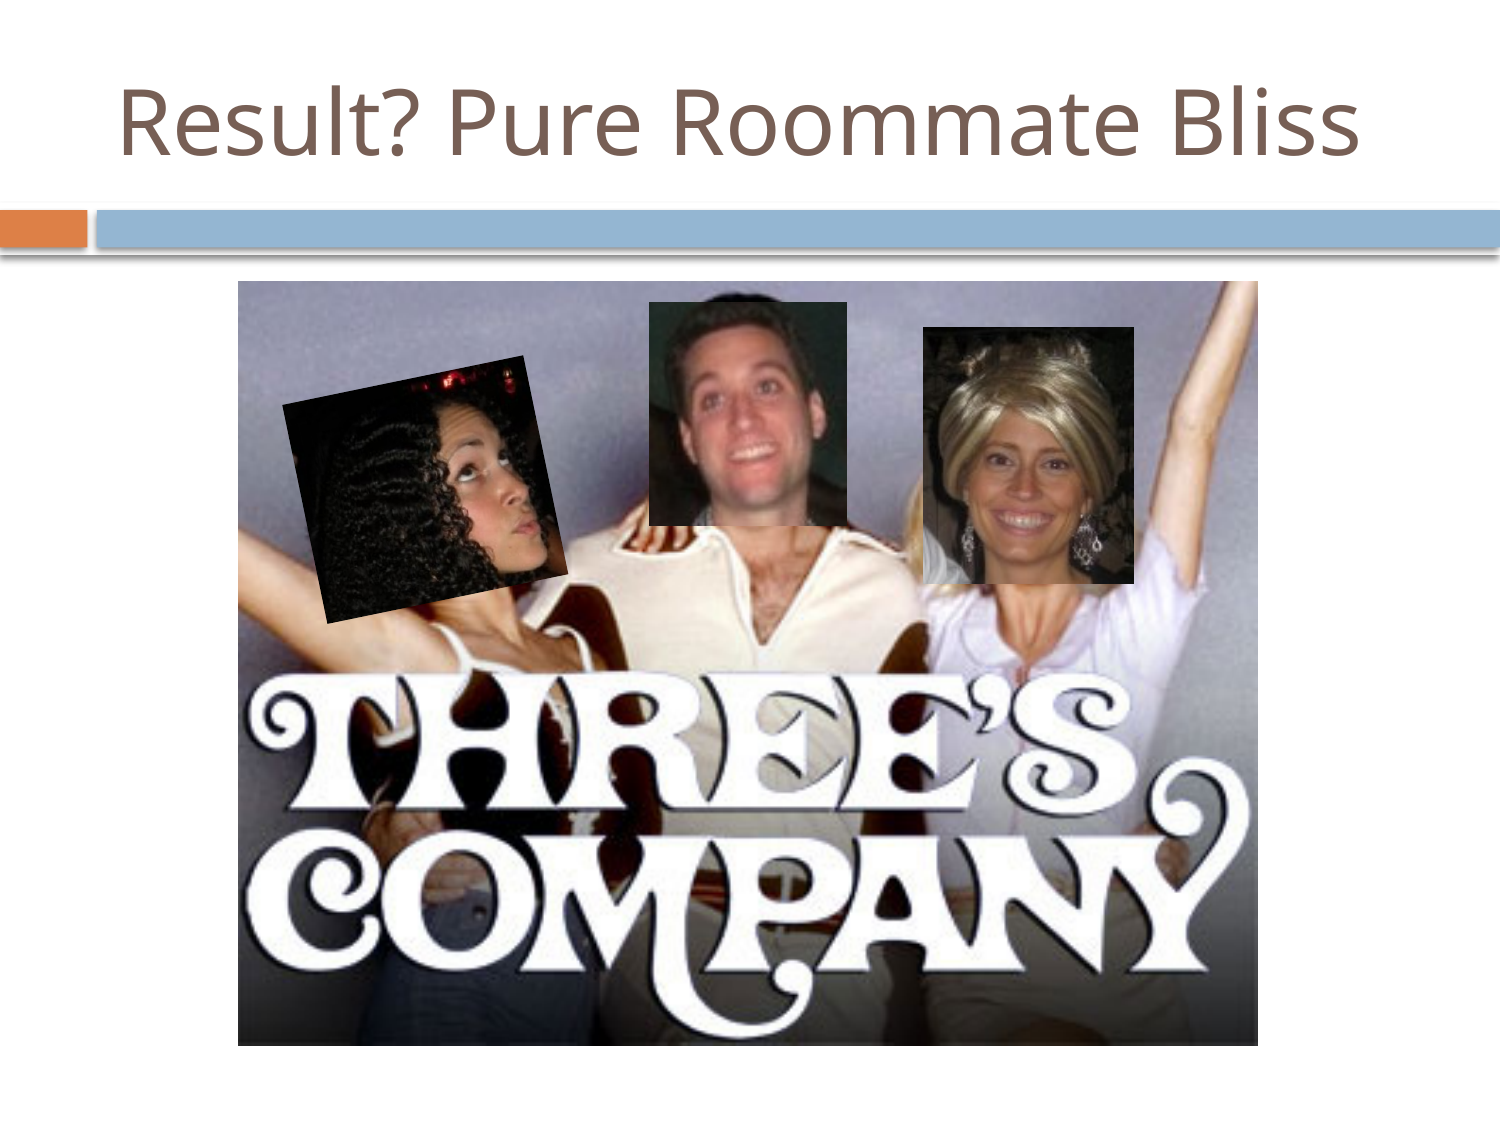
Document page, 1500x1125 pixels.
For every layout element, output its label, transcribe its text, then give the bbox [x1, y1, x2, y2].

picture [237, 280, 1259, 1047]
title Result? Pure Roommate Bliss [100, 37, 1438, 200]
